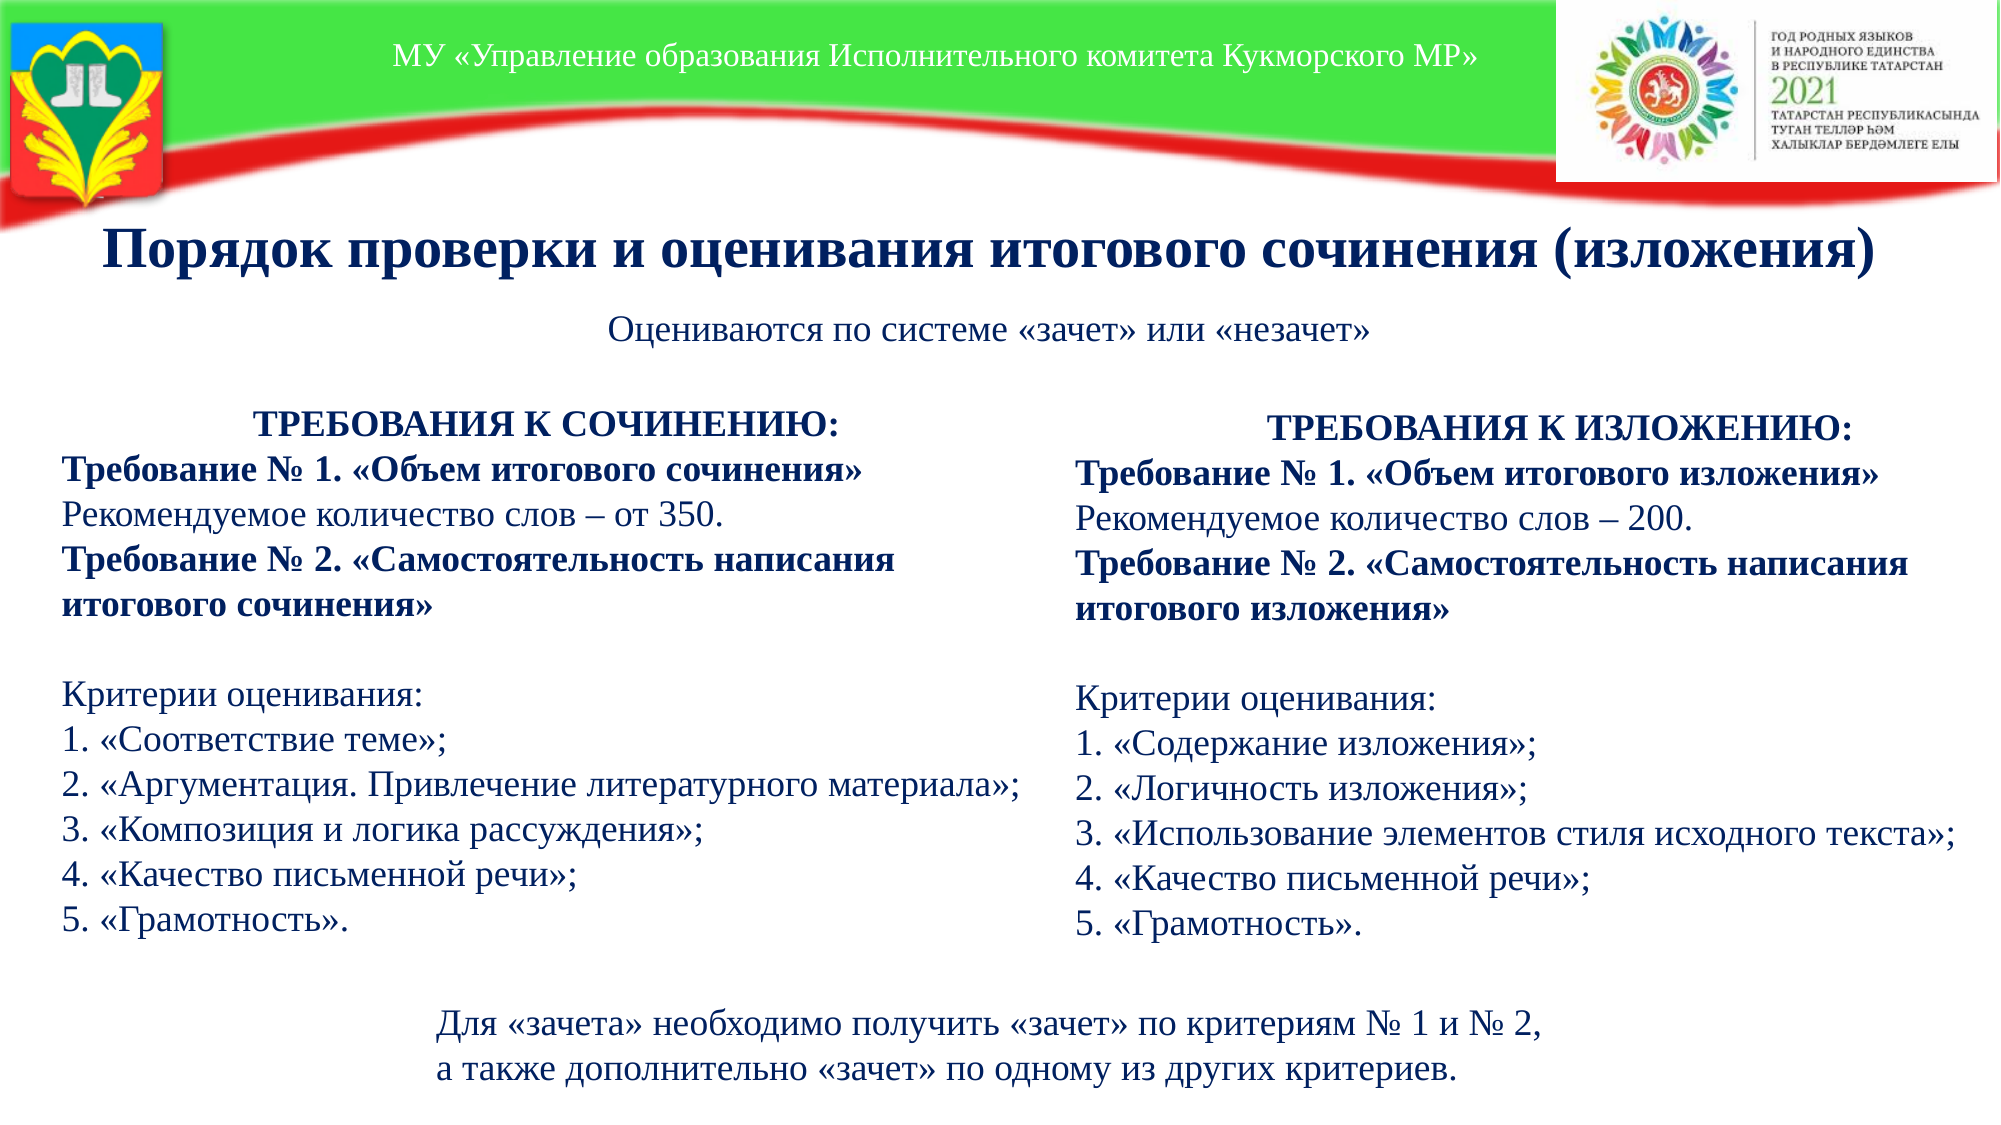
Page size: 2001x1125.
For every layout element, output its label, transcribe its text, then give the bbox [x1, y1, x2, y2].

text_box Порядок проверки и оценивания итогового сочинения (изложения) [87, 245, 1958, 287]
picture [0, 0, 2000, 234]
text_box Оцениваются по системе «зачет» или «незачет» [592, 296, 1402, 357]
text_box ТРЕБОВАНИЯ К ИЗЛОЖЕНИЮ: Требование № 1. «Объем итогового изложения» Рекомендуемое количество слов – 200. Требование № 2. «Самостоятельность написания итогового изложения» Критерии оценивания: 1. «Содержание изложения»; 2. «Логичность изложения»; 3. «Использование элементов стиля исходного текста»; 4. «Качество письменной речи»; 5. «Грамотность». [1060, 395, 2000, 951]
text_box Для «зачета» необходимо получить «зачет» по критериям № 1 и № 2, а также дополнительно «зачет» по одному из других критериев. [421, 991, 2000, 1096]
text_box ТРЕБОВАНИЯ К СОЧИНЕНИЮ: Требование № 1. «Объем итогового сочинения» Рекомендуемое количество слов – от 350. Требование № 2. «Самостоятельность написания итогового сочинения» Критерии оценивания: 1. «Соответствие теме»; 2. «Аргументация. Привлечение литературного материала»; 3. «Композиция и логика рассуждения»; 4. «Качество письменной речи»; 5. «Грамотность». [46, 391, 1047, 991]
